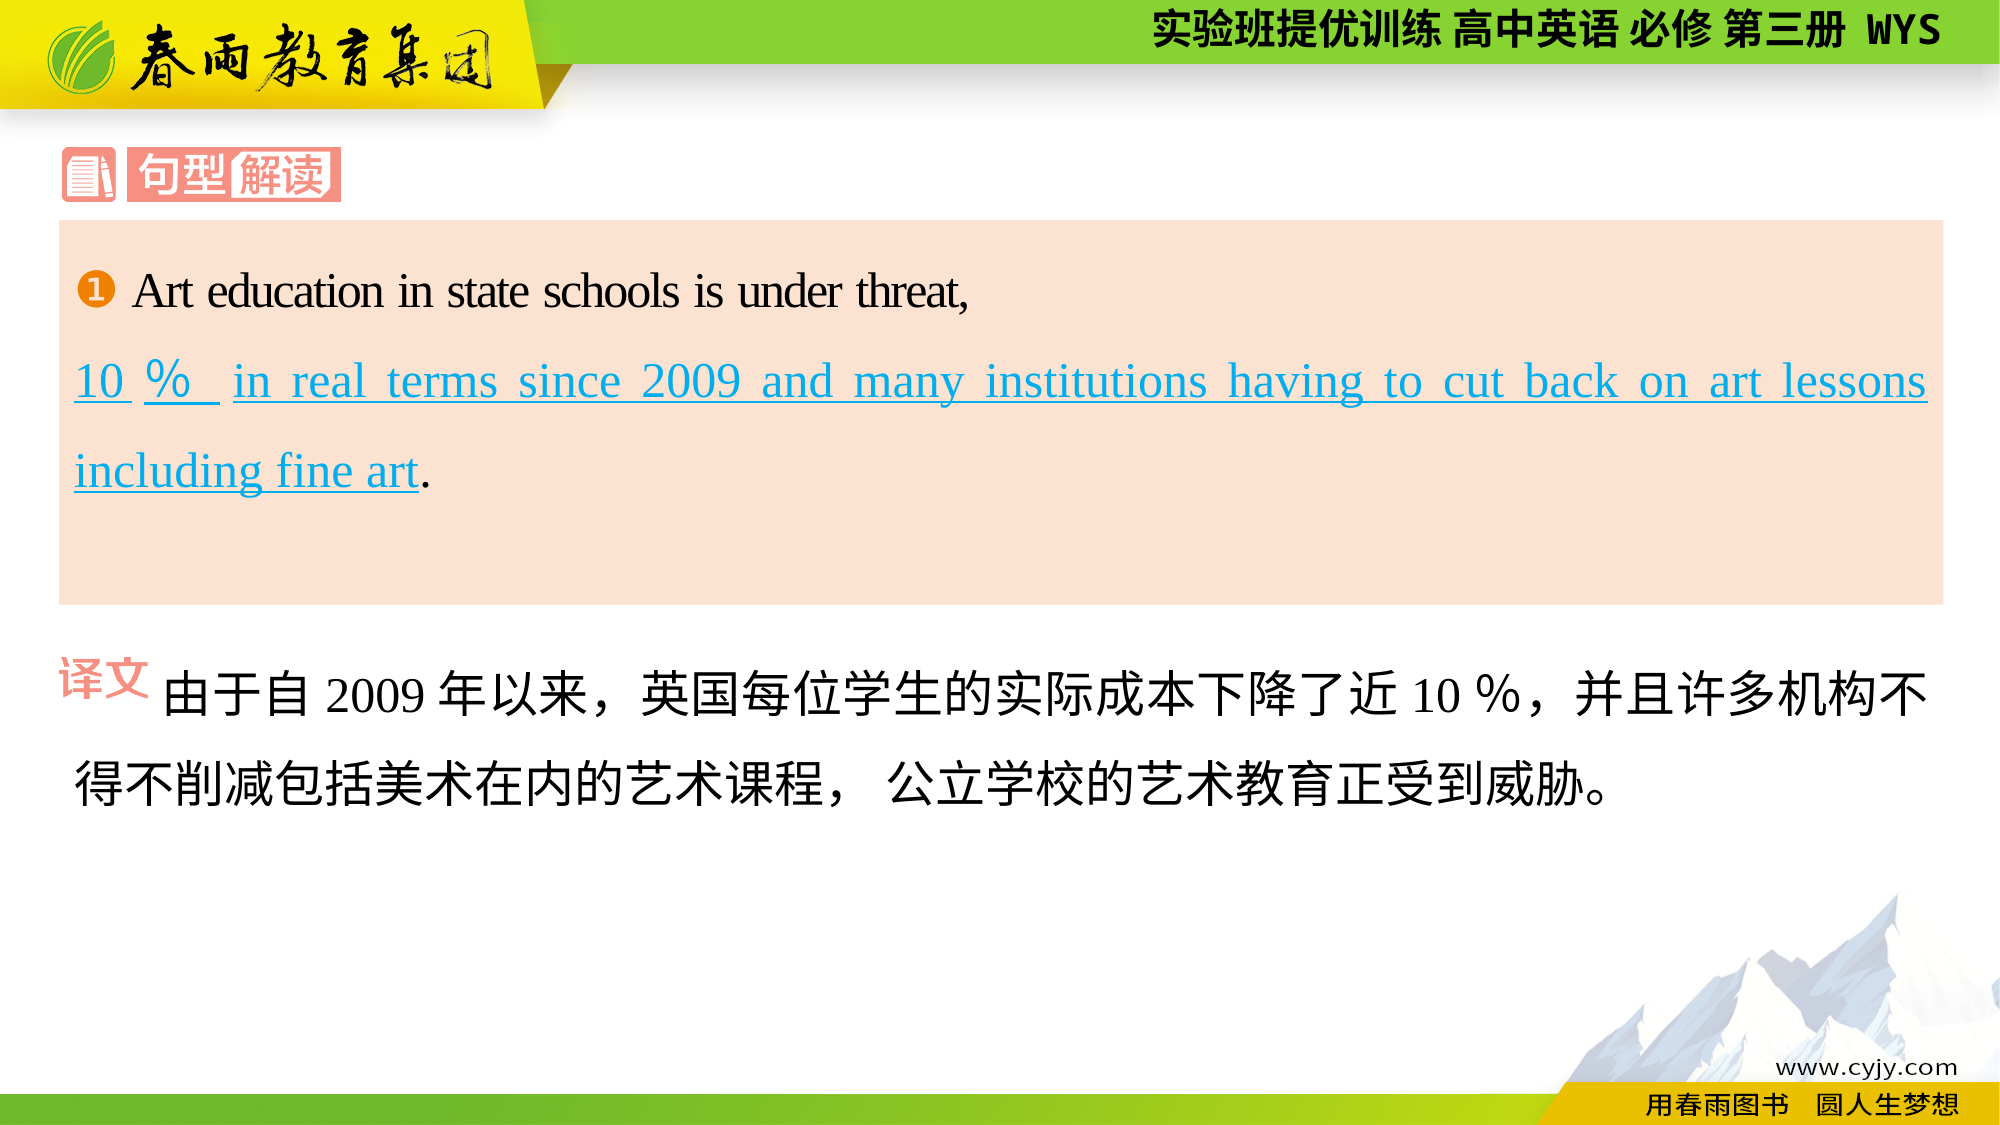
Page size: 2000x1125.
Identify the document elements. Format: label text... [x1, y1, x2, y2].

picture [0, 0, 2000, 1125]
text_box 由于自2009年以来，英国每位学生的实际成本下降了近10％，并且许多机构不得不削减包括美术在内的艺术课程， 公立学校的艺术教育正受到威胁。 [59, 625, 1944, 821]
